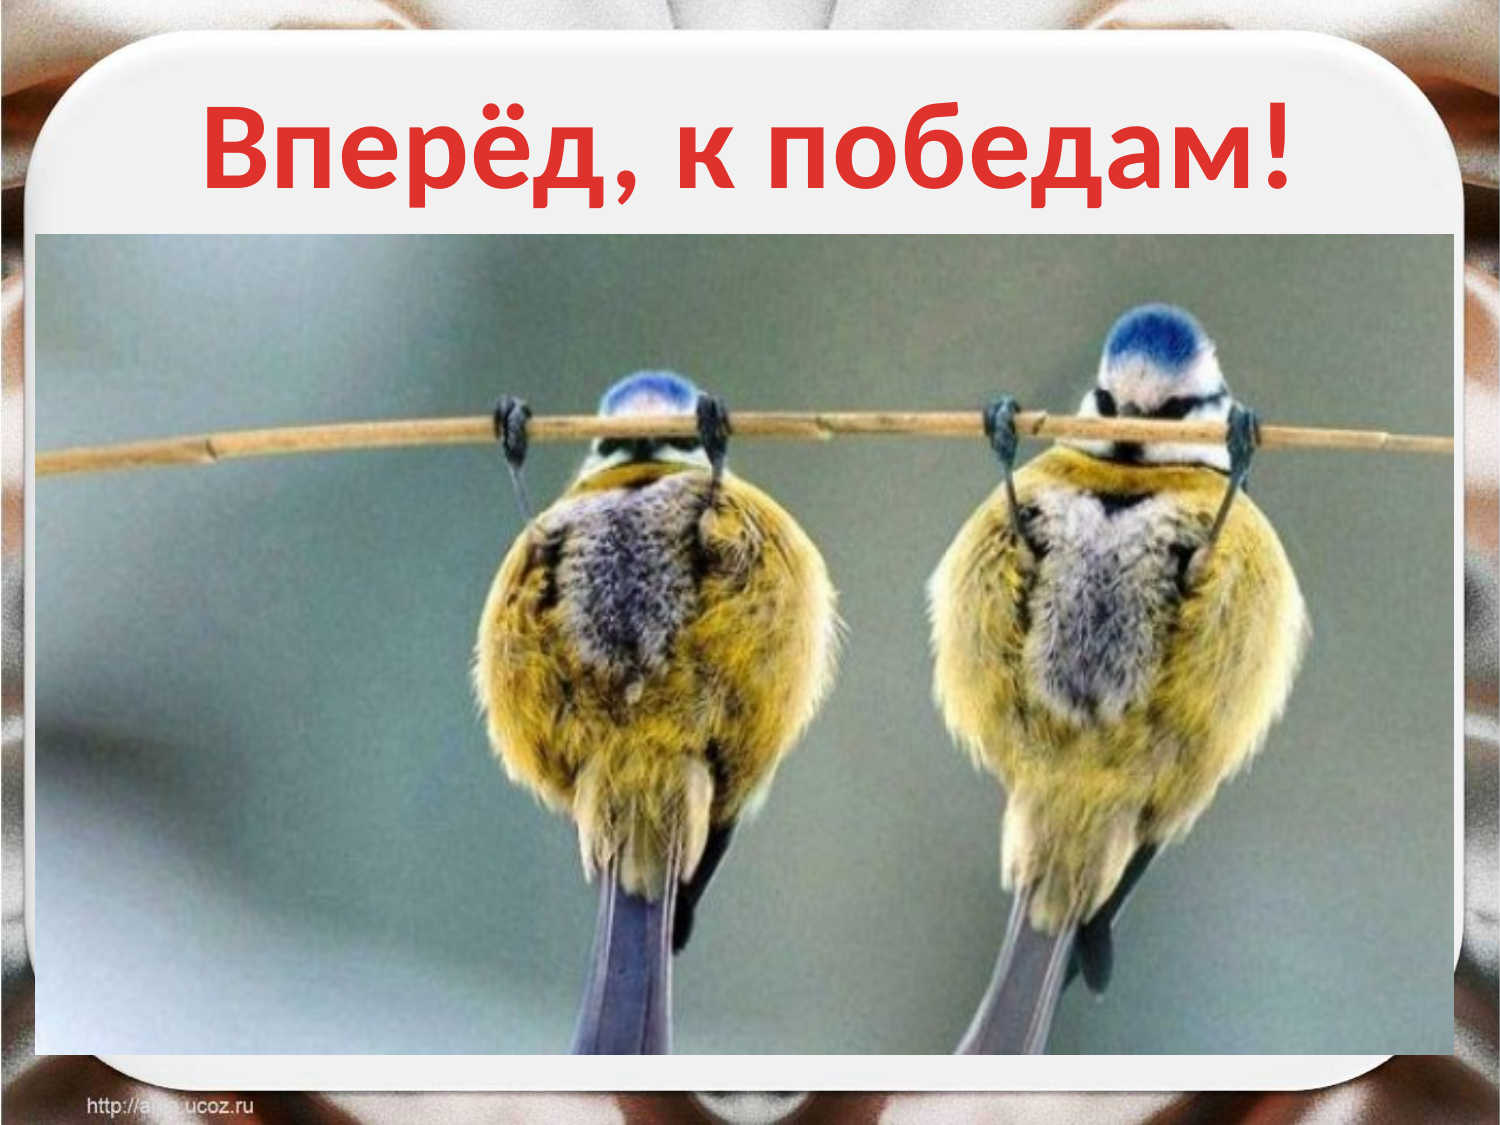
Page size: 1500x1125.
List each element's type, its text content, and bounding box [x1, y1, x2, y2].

title Вперёд, к победам! [75, 45, 1425, 232]
picture [0, 0, 1500, 1125]
